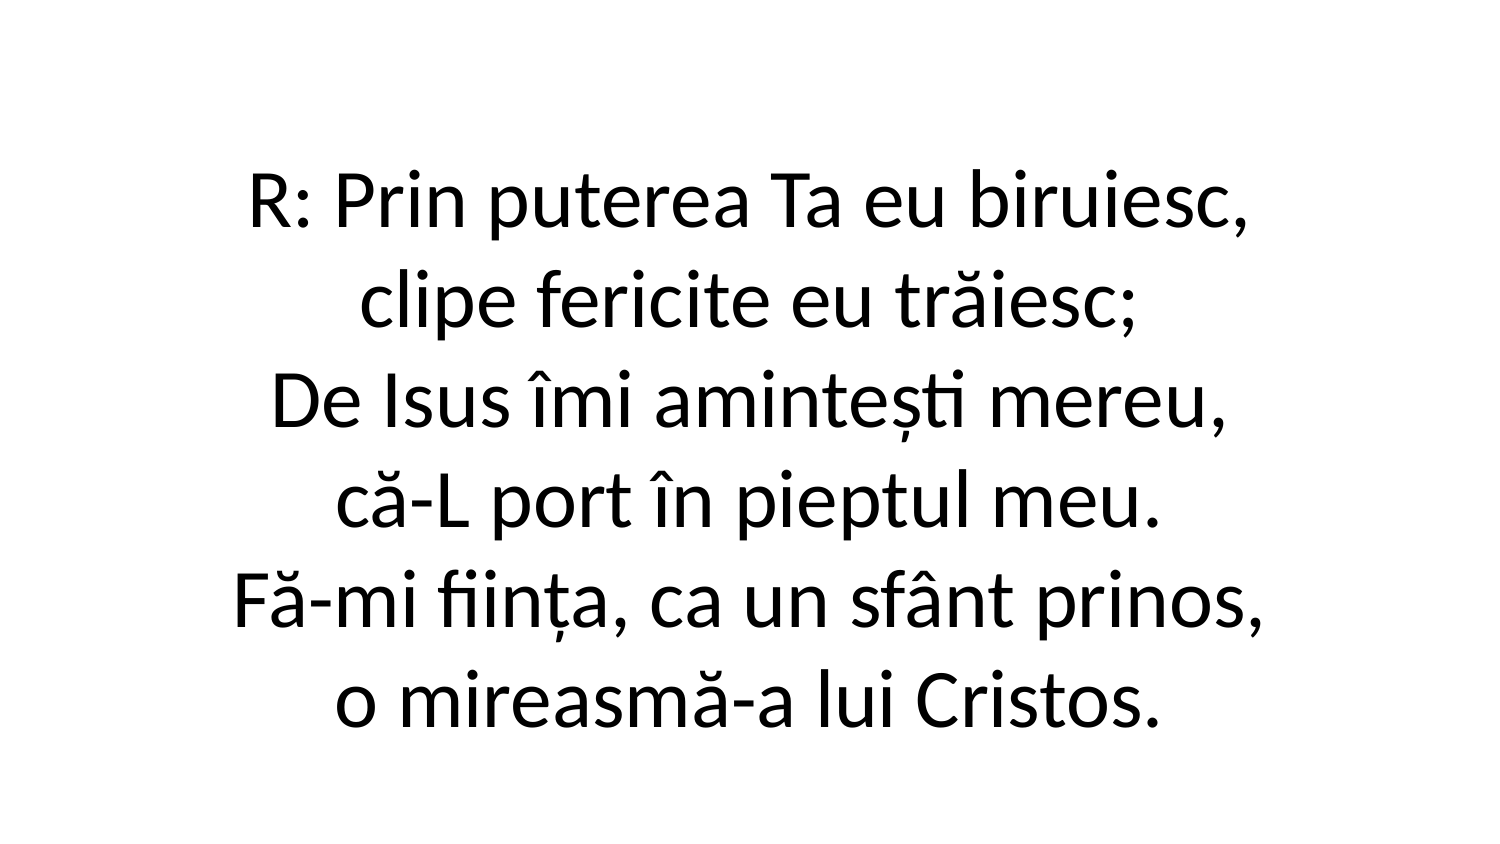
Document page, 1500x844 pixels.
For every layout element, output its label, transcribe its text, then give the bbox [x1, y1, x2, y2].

text_box R: Prin puterea Ta eu biruiesc, clipe fericite eu trăiesc; De Isus îmi amintești mereu, că-­L port în pieptul meu. Fă-mi ființa, ca un sfânt prinos, o mireasmă-a lui Cristos. [217, 92, 1283, 752]
